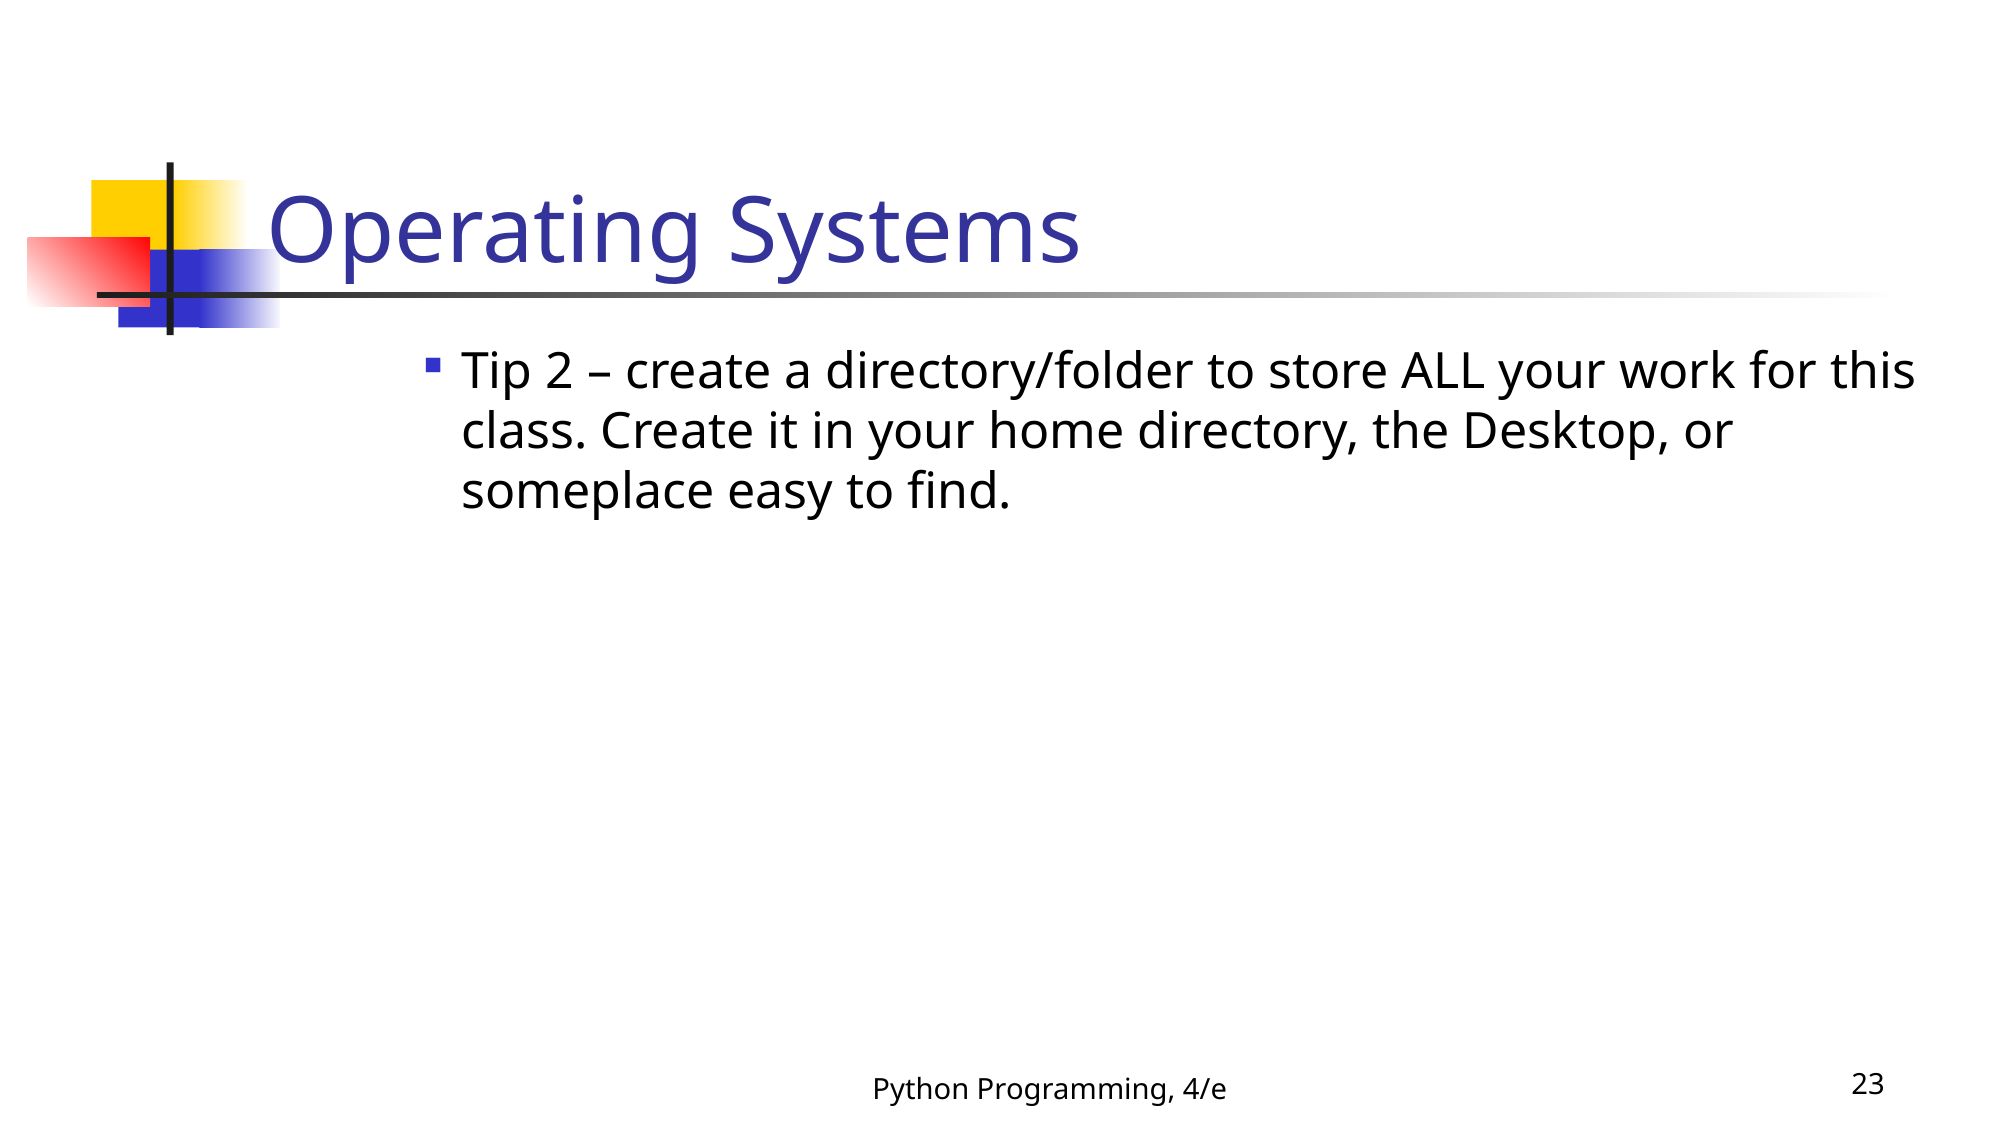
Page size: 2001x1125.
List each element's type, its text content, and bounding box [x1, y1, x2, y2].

slide_number 23 [1483, 1037, 1901, 1113]
footer Python Programming, 4/e [733, 1037, 1367, 1113]
title Operating Systems [251, 101, 1957, 289]
list Tip 2 – create a directory/folder to store ALL your work for this class. Create it in your home directory, the Desktop, or someplace easy to find. [258, 331, 1959, 1006]
